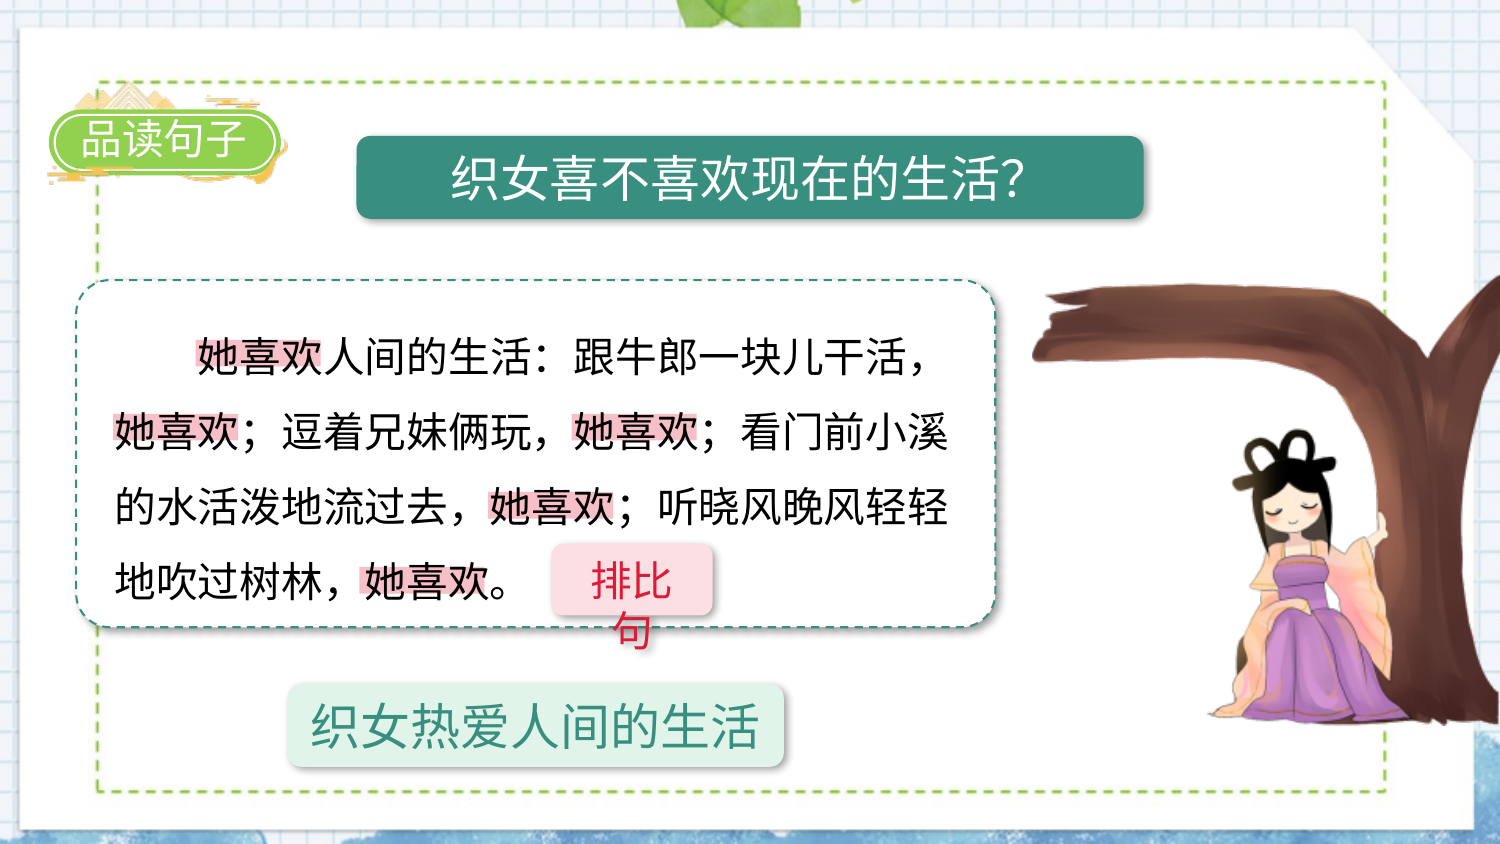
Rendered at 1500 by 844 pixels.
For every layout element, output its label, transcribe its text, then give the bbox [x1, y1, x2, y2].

picture [0, 0, 1500, 844]
text_box [75, 279, 997, 629]
text_box 织女喜不喜欢现在的生活？ [356, 135, 1144, 219]
text_box 织女热爱人间的生活 [287, 683, 784, 767]
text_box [47, 81, 288, 185]
text_box 她喜欢人间的生活：跟牛郎一块儿干活，她喜欢；逗着兄妹俩玩，她喜欢；看门前小溪的水活泼地流过去，她喜欢；听晓风晚风轻轻地吹过树林，她喜欢。 [99, 298, 983, 613]
